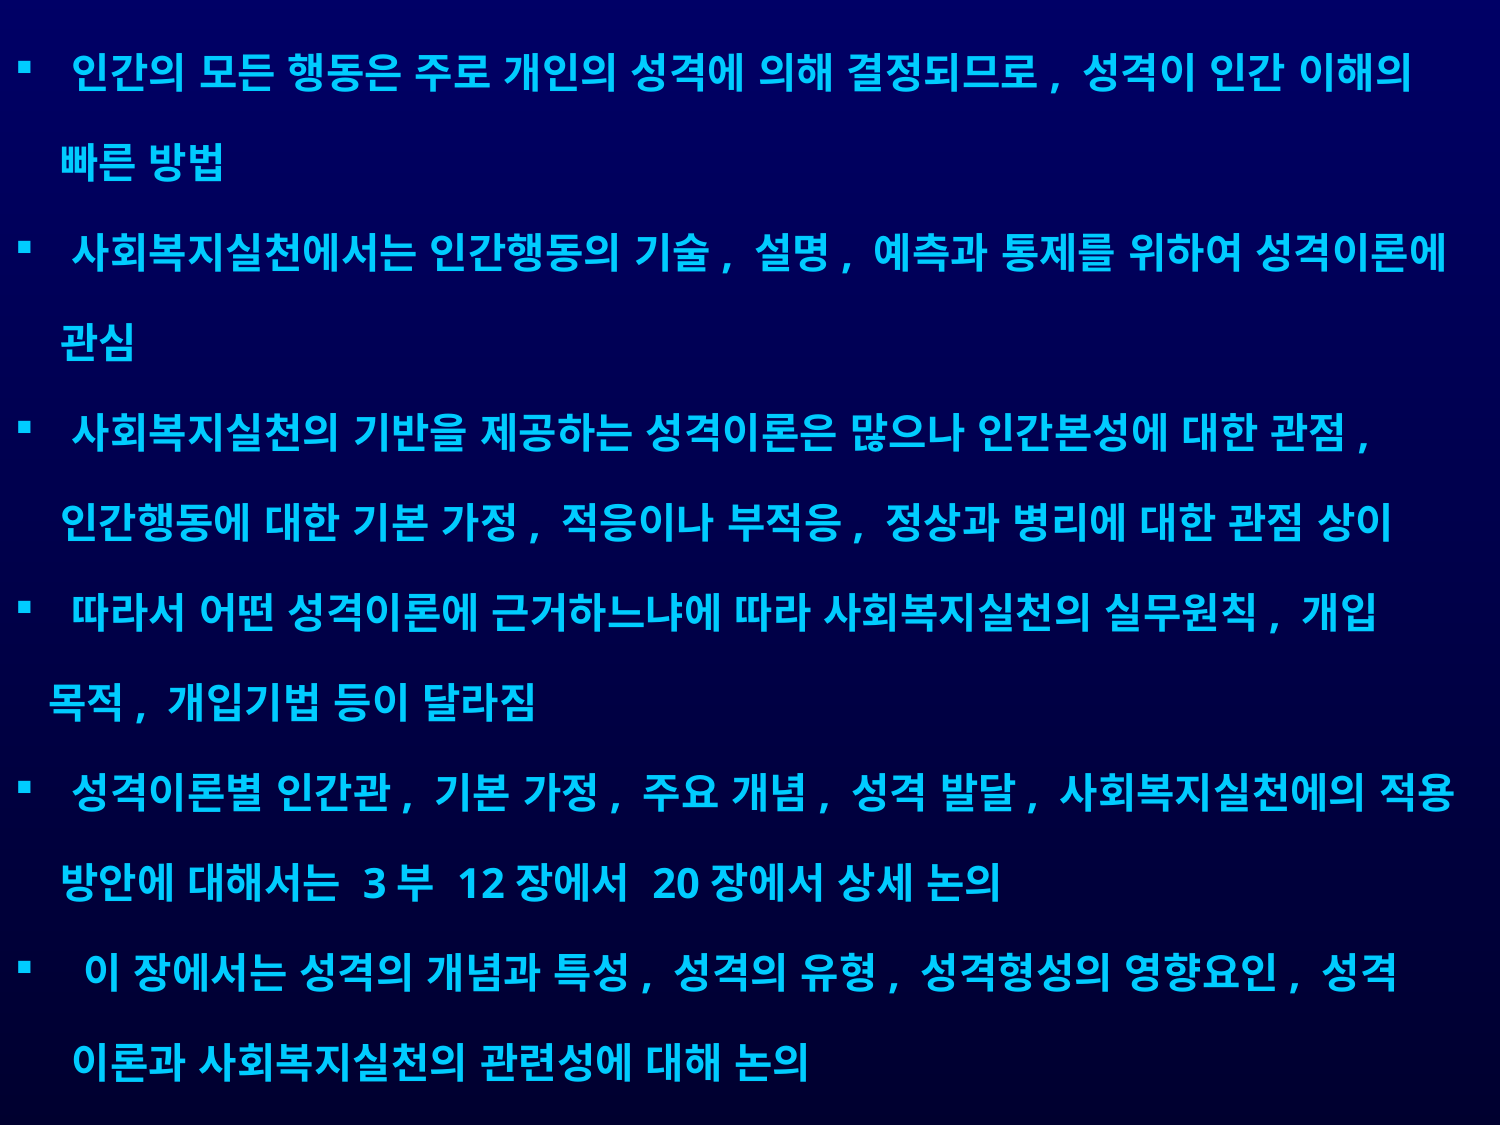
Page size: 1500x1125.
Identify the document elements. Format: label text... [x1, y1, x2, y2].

text_box 인간의 모든 행동은 주로 개인의 성격에 의해 결정되므로, 성격이 인간 이해의 빠른 방법 사회복지실천에서는 인간행동의 기술, 설명, 예측과 통제를 위하여 성격이론에 관심 사회복지실천의 기반을 제공하는 성격이론은 많으나 인간본성에 대한 관점, 인간행동에 대한 기본 가정, 적응이나 부적응, 정상과 병리에 대한 관점 상이 따라서 어떤 성격이론에 근거하느냐에 따라 사회복지실천의 실무원칙, 개입 목적, 개입기법 등이 달라짐 성격이론별 인간관, 기본 가정, 주요 개념, 성격 발달, 사회복지실천에의 적용 방안에 대해서는 3부 12장에서 20장에서 상세 논의 이 장에서는 성격의 개념과 특성, 성격의 유형, 성격형성의 영향요인, 성격 이론과 사회복지실천의 관련성에 대해 논의 [0, 0, 1500, 1125]
